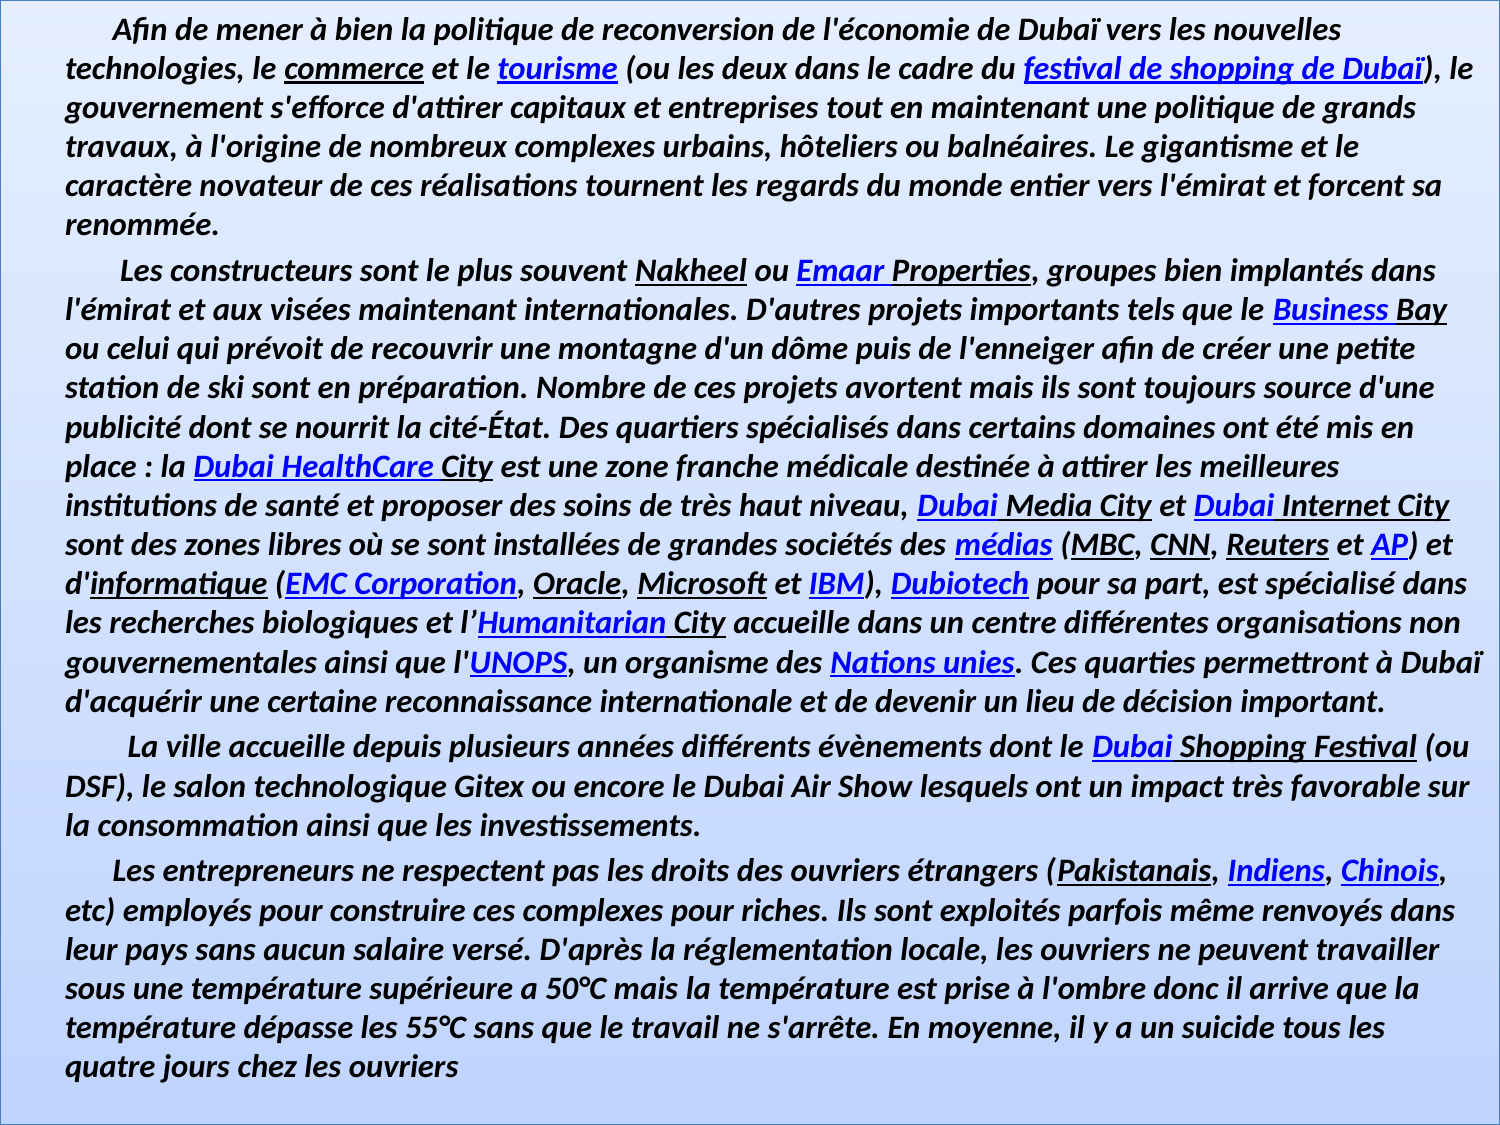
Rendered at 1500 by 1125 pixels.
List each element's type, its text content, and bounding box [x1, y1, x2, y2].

list Afin de mener à bien la politique de reconversion de l'économie de Dubaï vers les nouvelles technologies, le commerce et le tourisme (ou les deux dans le cadre du festival de shopping de Dubaï), le gouvernement s'efforce d'attirer capitaux et entreprises tout en maintenant une politique de grands travaux, à l'origine de nombreux complexes urbains, hôteliers ou balnéaires. Le gigantisme et le caractère novateur de ces réalisations tournent les regards du monde entier vers l'émirat et forcent sa renommée. Les constructeurs sont le plus souvent Nakheel ou Emaar Properties, groupes bien implantés dans l'émirat et aux visées maintenant internationales. D'autres projets importants tels que le Business Bay ou celui qui prévoit de recouvrir une montagne d'un dôme puis de l'enneiger afin de créer une petite station de ski sont en préparation. Nombre de ces projets avortent mais ils sont toujours source d'une publicité dont se nourrit la cité-État. Des quartiers spécialisés dans certains domaines ont été mis en place : la Dubai HealthCare City est une zone franche médicale destinée à attirer les meilleures institutions de santé et proposer des soins de très haut niveau, Dubai Media City et Dubai Internet City sont des zones libres où se sont installées de grandes sociétés des médias (MBC, CNN, Reuters et AP) et d'informatique (EMC Corporation, Oracle, Microsoft et IBM), Dubiotech pour sa part, est spécialisé dans les recherches biologiques et l’Humanitarian City accueille dans un centre différentes organisations non gouvernementales ainsi que l'UNOPS, un organisme des Nations unies. Ces quarties permettront à Dubaï d'acquérir une certaine reconnaissance internationale et de devenir un lieu de décision important. La ville accueille depuis plusieurs années différents évènements dont le Dubai Shopping Festival (ou DSF), le salon technologique Gitex ou encore le Dubai Air Show lesquels ont un impact très favorable sur la consommation ainsi que les investissements. Les entrepreneurs ne respectent pas les droits des ouvriers étrangers (Pakistanais, Indiens, Chinois, etc) employés pour construire ces complexes pour riches. Ils sont exploités parfois même renvoyés dans leur pays sans aucun salaire versé. D'après la réglementation locale, les ouvriers ne peuvent travailler sous une température supérieure a 50°C mais la température est prise à l'ombre donc il arrive que la température dépasse les 55°C sans que le travail ne s'arrête. En moyenne, il y a un suicide tous les quatre jours chez les ouvriers [0, 0, 1500, 1125]
